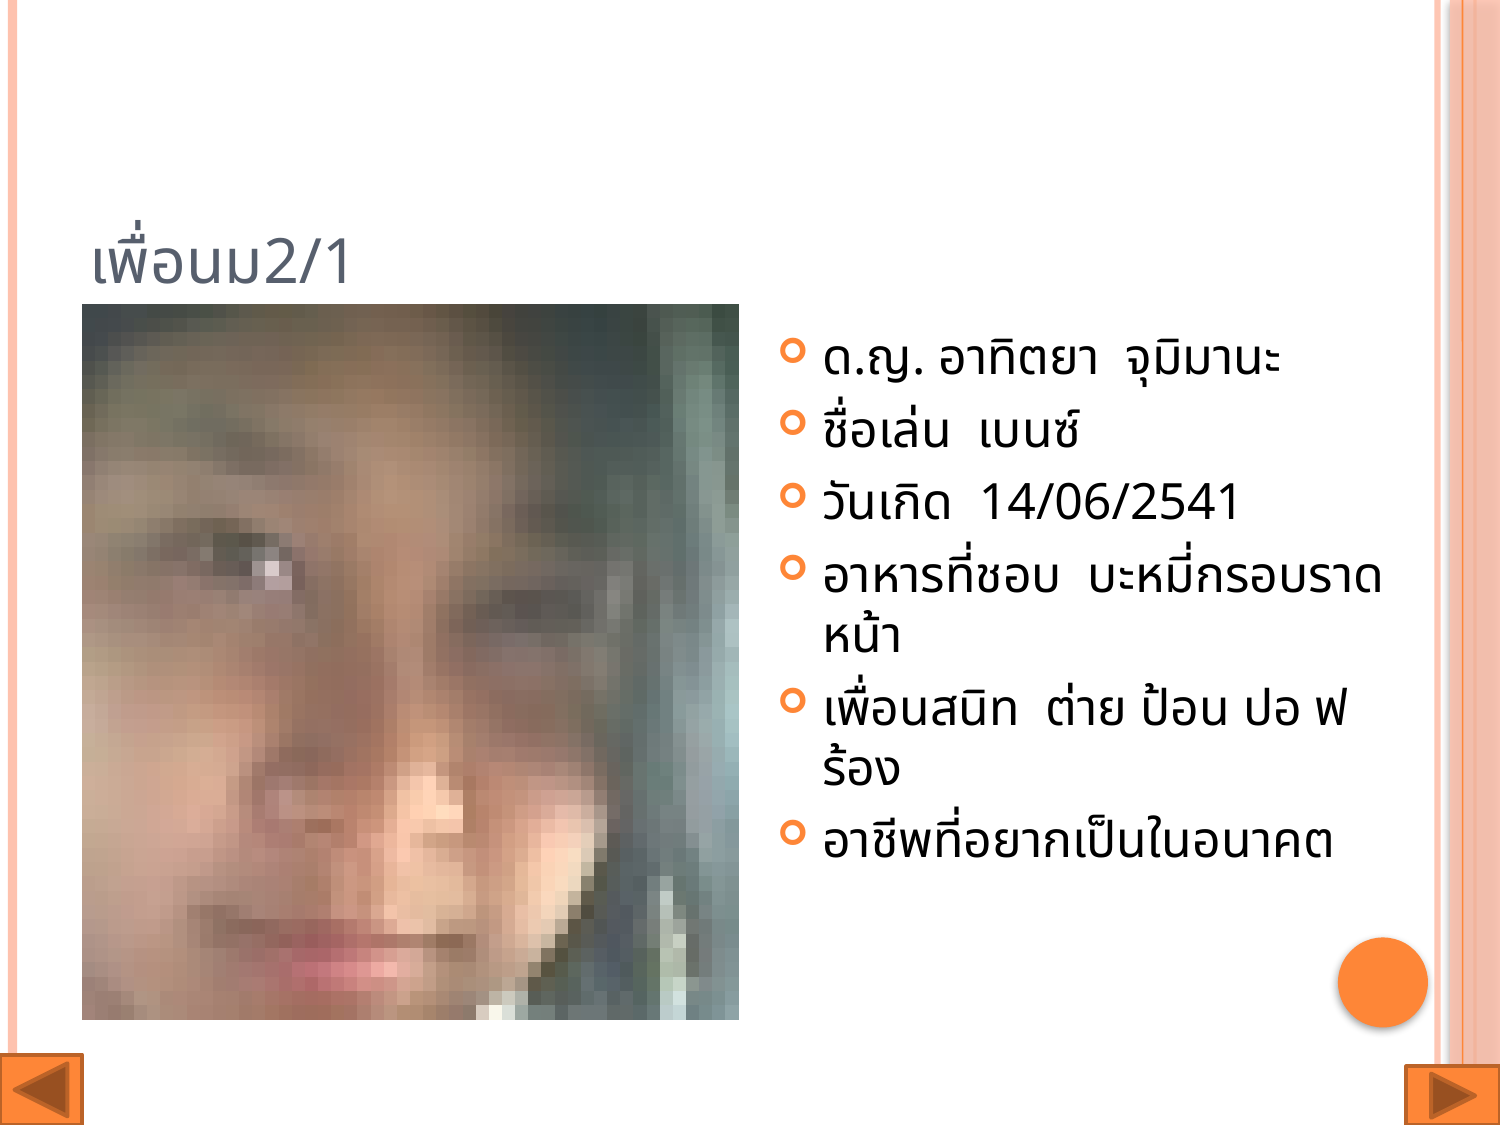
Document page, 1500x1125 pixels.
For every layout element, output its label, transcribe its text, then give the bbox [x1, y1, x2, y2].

list ด.ญ. อาทิตยา จุมิมานะ ชื่อเล่น เบนซ์ วันเกิด 14/06/2541 อาหารที่ชอบ บะหมี่กรอบราดหน้า เพื่อนสนิท ต่าย ป้อน ปอ ฟร้อง อาชีพที่อยากเป็นในอนาคต [762, 317, 1425, 1038]
title เพื่อนม2/1 [75, 115, 1425, 304]
text_box [1404, 1064, 1500, 1125]
picture [81, 304, 739, 1021]
text_box [0, 1053, 84, 1125]
